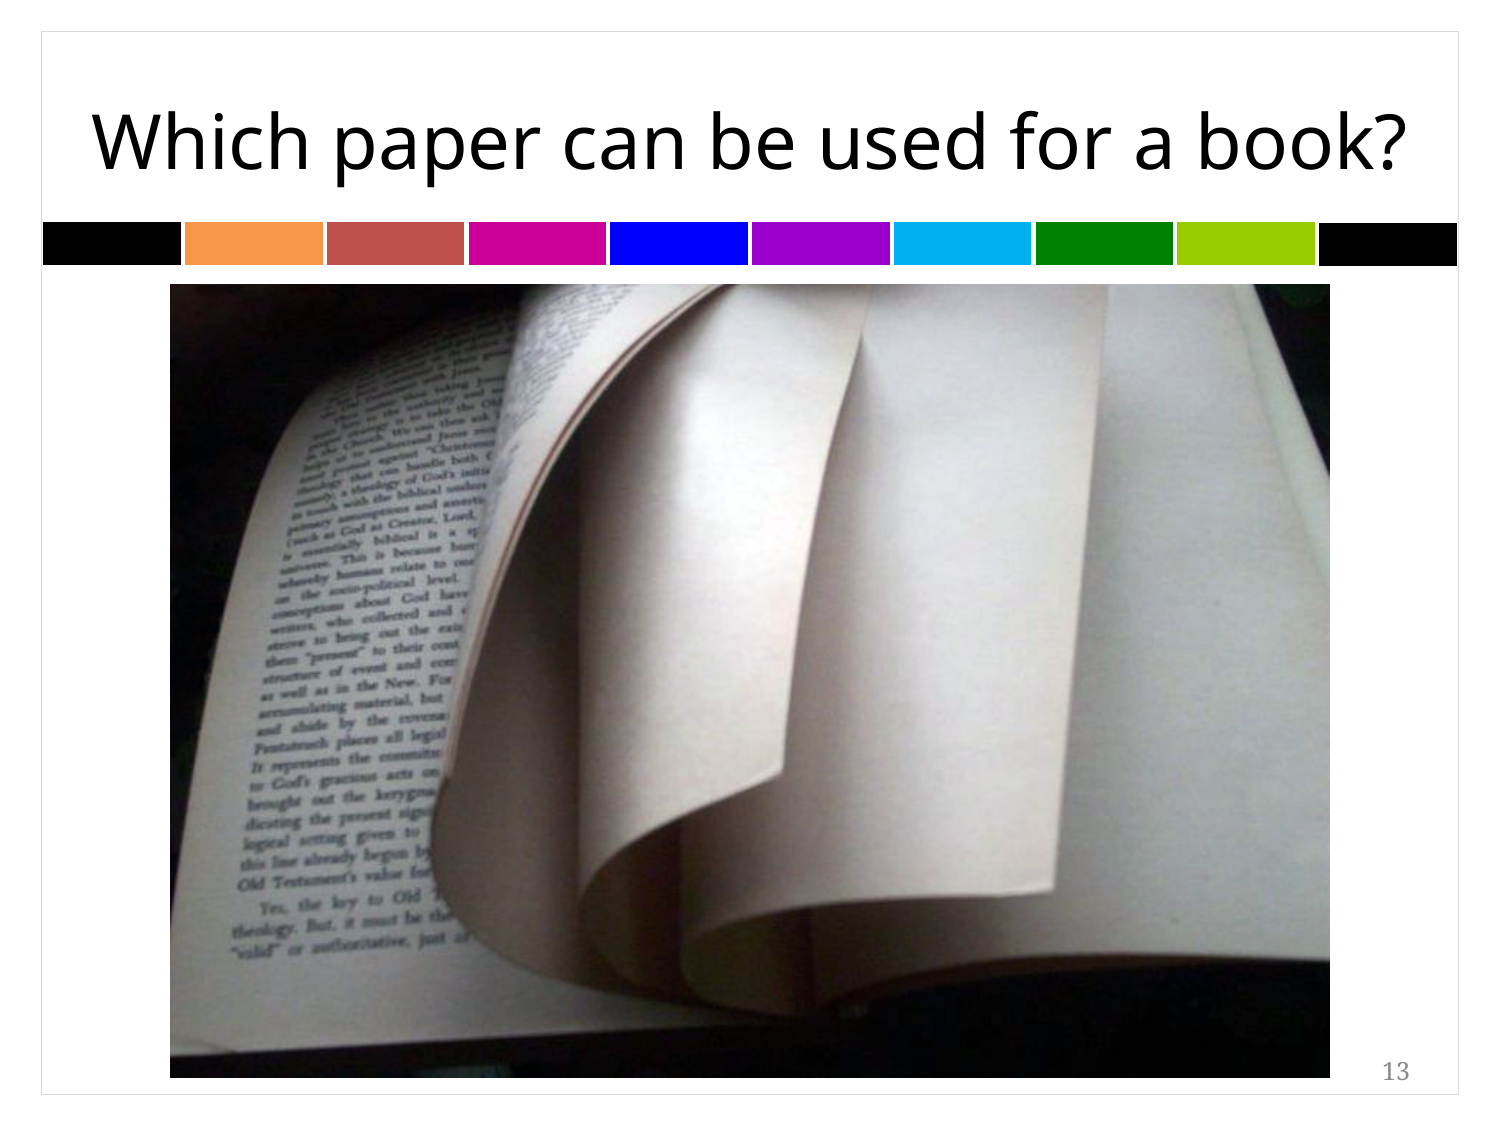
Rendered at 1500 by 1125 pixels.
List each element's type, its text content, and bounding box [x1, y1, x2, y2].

picture [170, 284, 1330, 1078]
title Which paper can be used for a book? [75, 45, 1425, 233]
slide_number 13 [1074, 1042, 1425, 1103]
